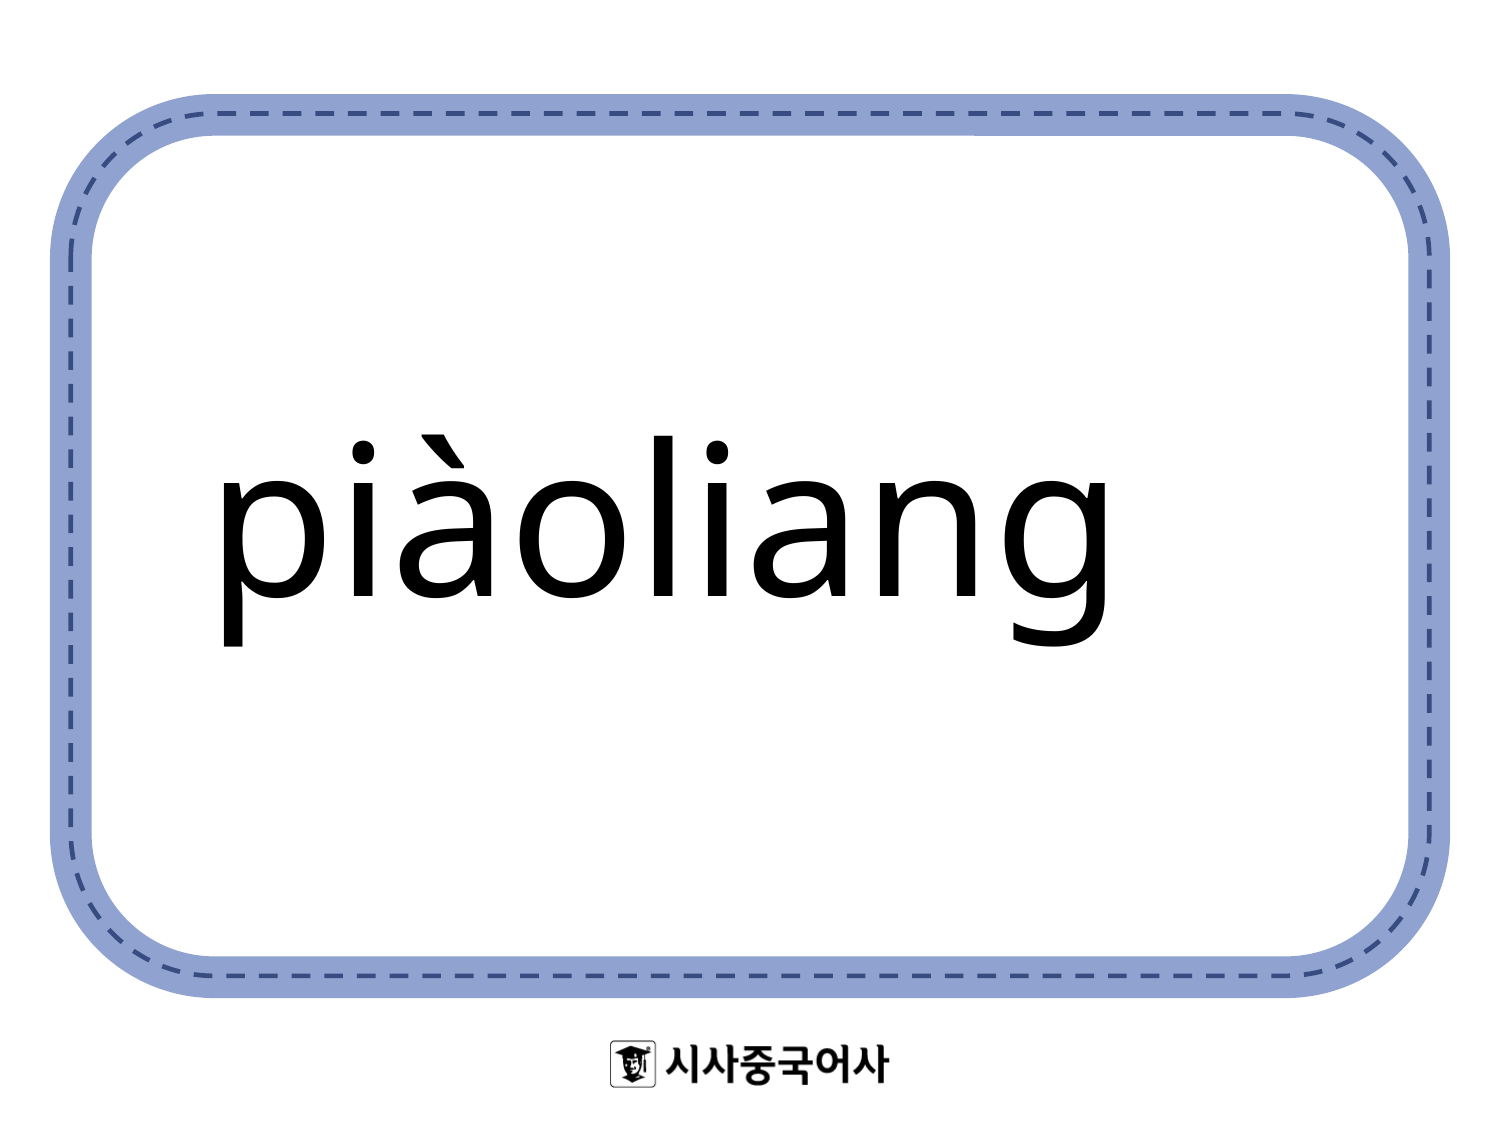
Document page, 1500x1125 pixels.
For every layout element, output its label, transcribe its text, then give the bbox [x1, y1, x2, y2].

text_box piàoliang [145, 125, 1354, 788]
picture [602, 1034, 898, 1094]
